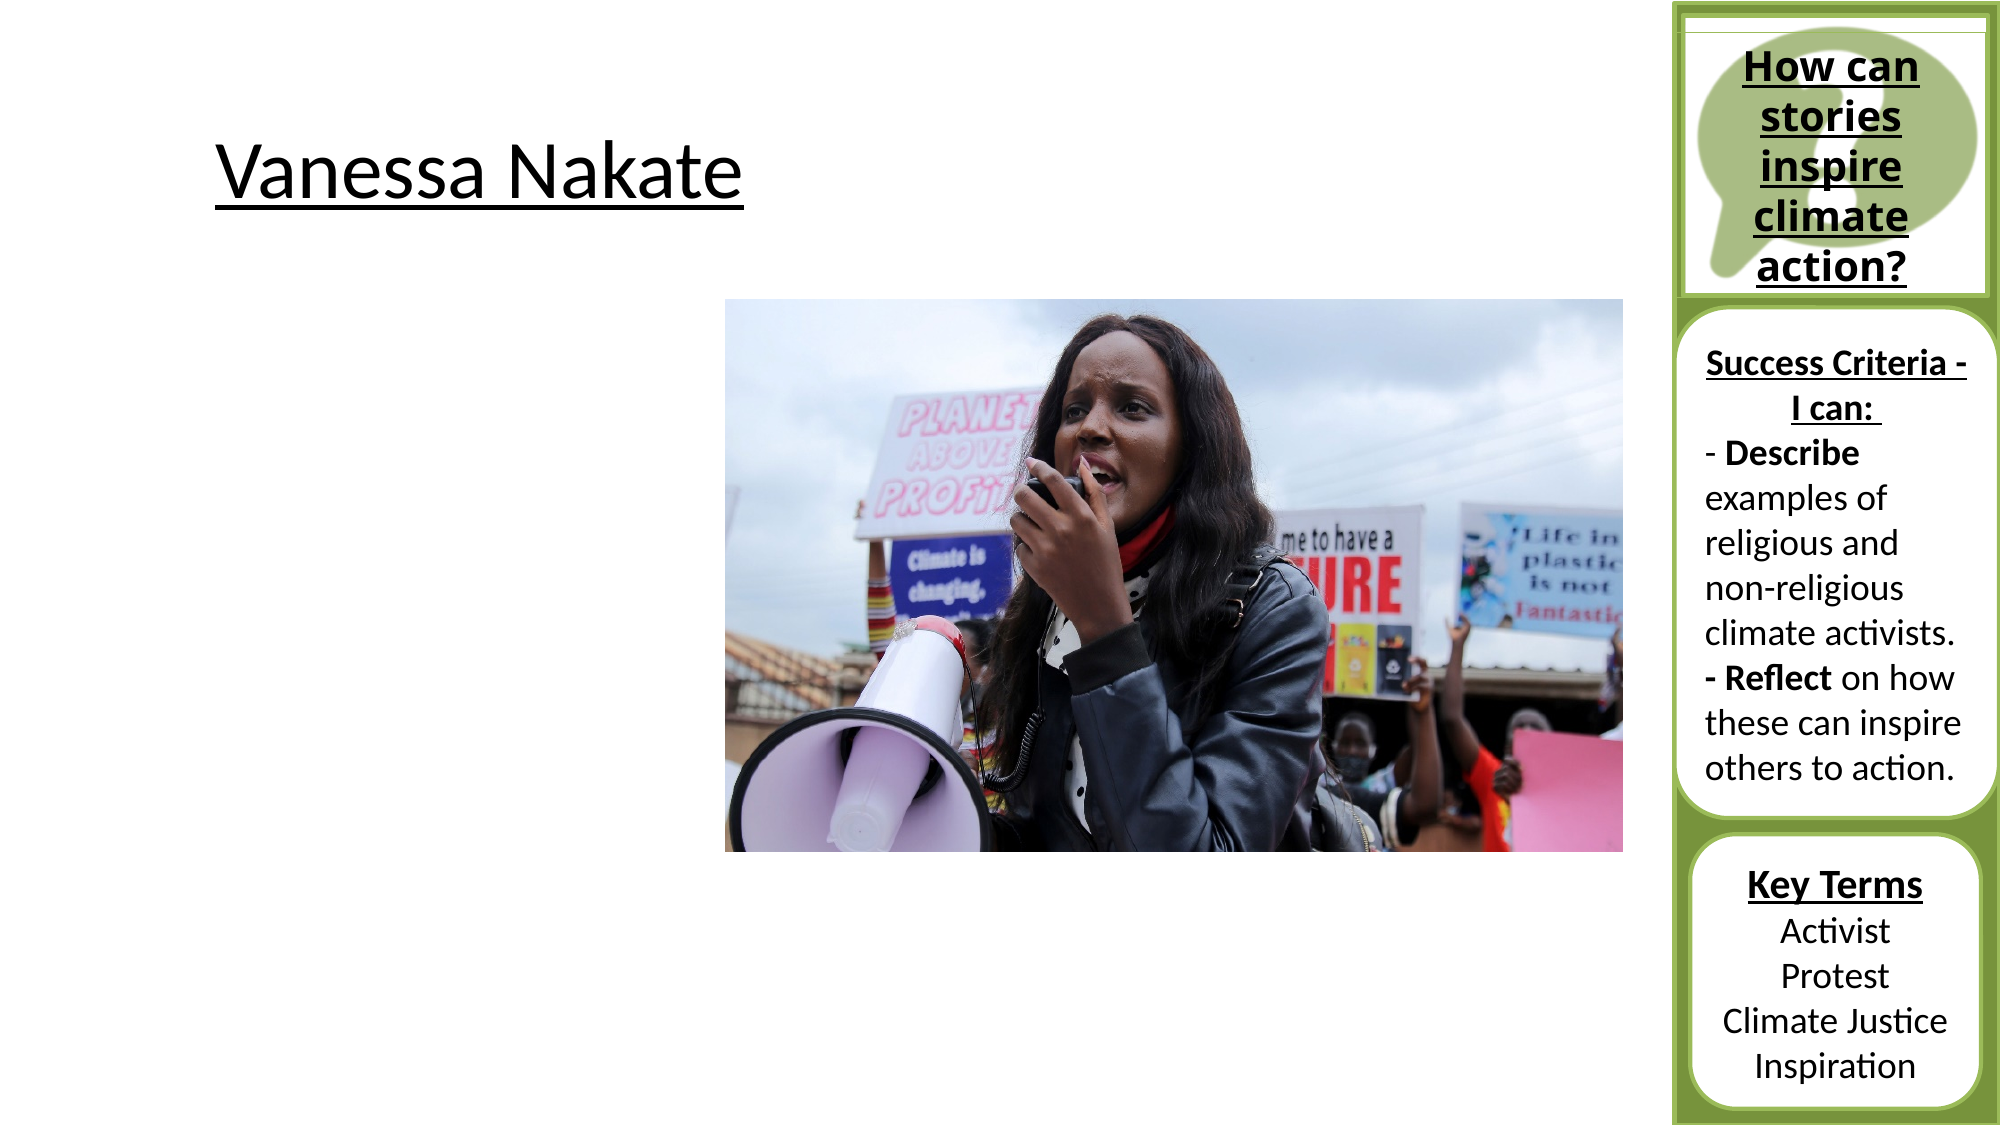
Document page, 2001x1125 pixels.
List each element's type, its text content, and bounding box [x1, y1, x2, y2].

text_box Vanessa Nakate [200, 108, 776, 223]
picture [725, 299, 1623, 853]
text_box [1674, 2, 2000, 1125]
